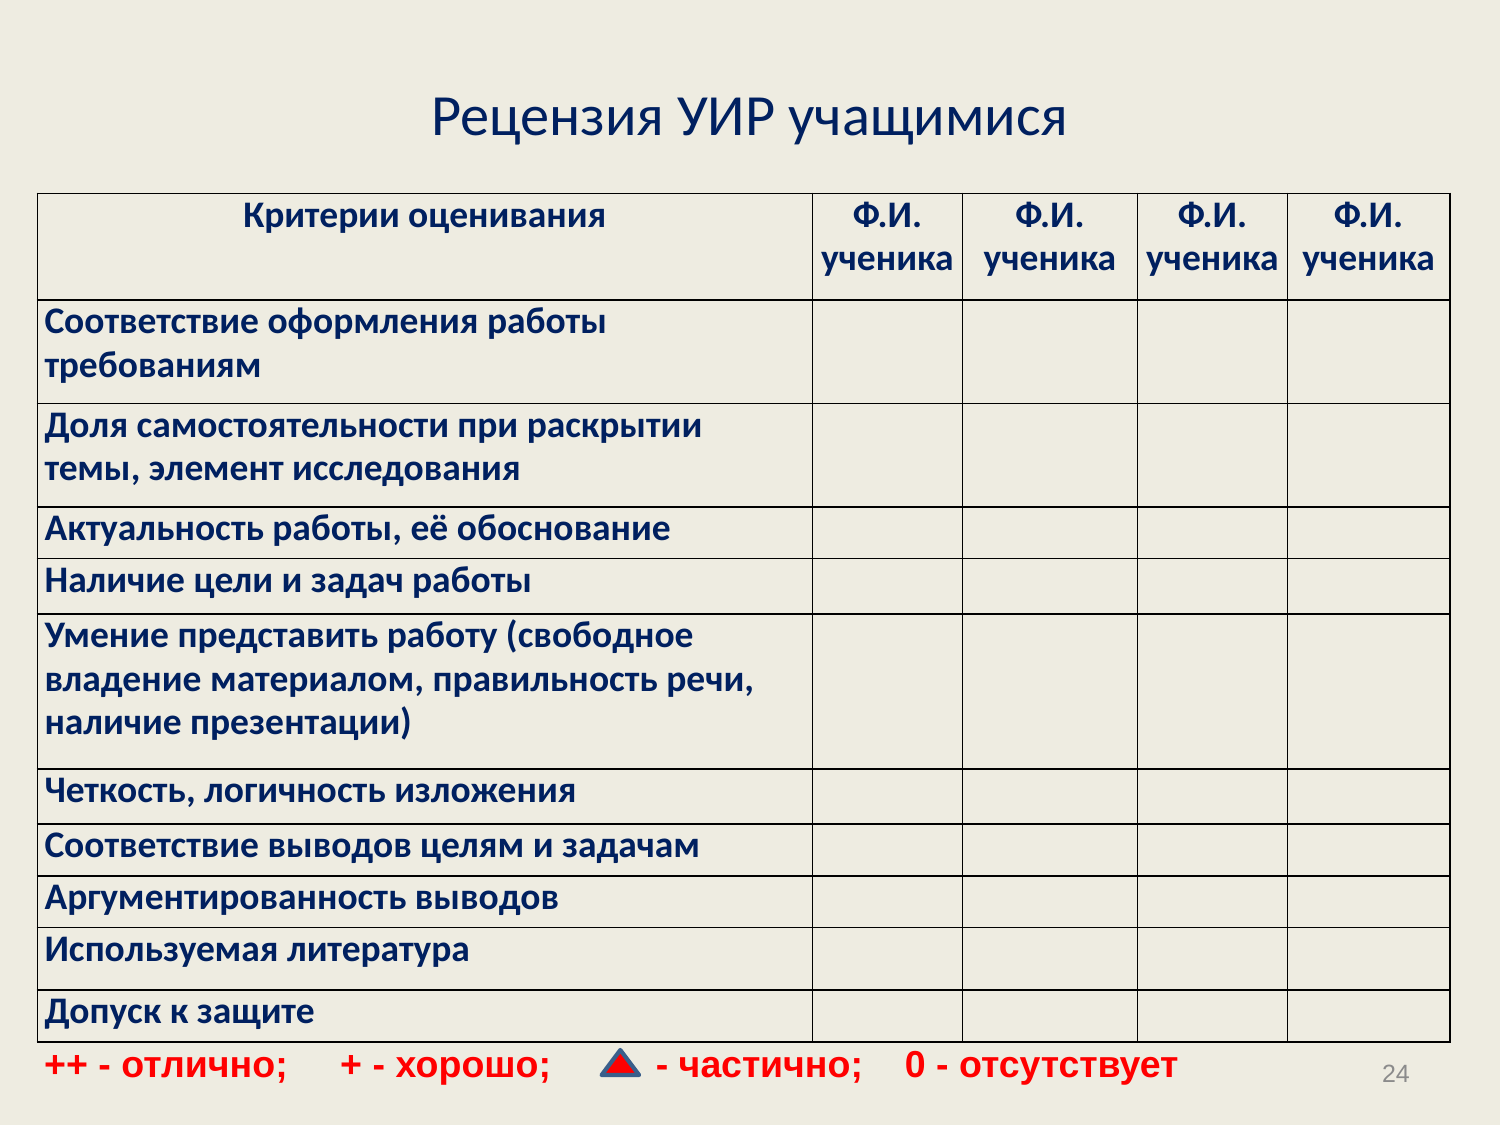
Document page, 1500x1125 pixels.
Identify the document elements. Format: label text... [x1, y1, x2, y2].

table_cell [813, 877, 962, 927]
table_cell [963, 301, 1137, 403]
table_cell [1288, 404, 1449, 506]
table_cell [813, 928, 962, 989]
table_cell [1288, 991, 1449, 1041]
table_header Критерии оценивания [38, 194, 812, 299]
table_cell [813, 559, 962, 613]
table_cell [1138, 770, 1287, 823]
table_cell [813, 615, 962, 768]
table_cell [963, 404, 1137, 506]
table_cell [963, 877, 1137, 927]
table_cell [963, 991, 1137, 1032]
table_cell [813, 508, 962, 558]
table_cell [963, 615, 1137, 768]
table_cell [1138, 301, 1287, 403]
table_cell Допуск к защите [38, 991, 812, 1032]
table_cell [1288, 508, 1449, 558]
table_cell [963, 928, 1137, 989]
table_cell [1288, 825, 1449, 875]
table_cell [1288, 615, 1449, 768]
table_cell [1138, 877, 1287, 927]
table_cell Используемая литература [38, 928, 812, 989]
table_cell [1288, 877, 1449, 927]
table_cell [963, 770, 1137, 823]
table_cell [813, 991, 962, 1032]
table_header Ф.И. ученика [963, 194, 1137, 299]
table_cell [1138, 404, 1287, 506]
table_cell [1138, 559, 1287, 613]
table_cell [1138, 825, 1287, 875]
text_box ++ - отлично; + - хорошо; - частично; 0 - отсутствует [29, 1032, 1412, 1092]
table_cell [813, 825, 962, 875]
table_cell [963, 559, 1137, 613]
table_cell [813, 404, 962, 506]
slide_number 24 [1074, 1043, 1425, 1103]
table_cell Наличие цели и задач работы [38, 559, 812, 613]
table_cell [1138, 991, 1287, 1032]
table_cell [1138, 508, 1287, 558]
table_header Ф.И. ученика [813, 194, 962, 299]
table_cell Четкость, логичность изложения [38, 770, 812, 823]
table_cell Умение представить работу (свободное владение материалом, правильность речи, наличие презентации) [38, 615, 812, 768]
table_cell [963, 825, 1137, 875]
table_cell Соответствие выводов целям и задачам [38, 825, 812, 875]
table_cell [813, 770, 962, 823]
table_header Ф.И. ученика [1138, 194, 1287, 299]
table_cell Доля самостоятельности при раскрытии темы, элемент исследования [38, 404, 812, 506]
table_header Ф.И. ученика [1288, 194, 1449, 299]
table_cell [1288, 559, 1449, 613]
table_cell Соответствие оформления работы требованиям [38, 301, 812, 403]
table_cell [1288, 770, 1449, 823]
table_cell [1288, 301, 1449, 403]
table_cell Актуальность работы, её обоснование [38, 508, 812, 558]
table_cell [1288, 928, 1449, 989]
title Рецензия УИР учащимися [112, 50, 1388, 175]
table_cell [1138, 928, 1287, 989]
text_box [599, 1047, 641, 1078]
table_cell Аргументированность выводов [38, 877, 812, 927]
table_cell [963, 508, 1137, 558]
table_cell [813, 301, 962, 403]
table_cell [1138, 615, 1287, 768]
